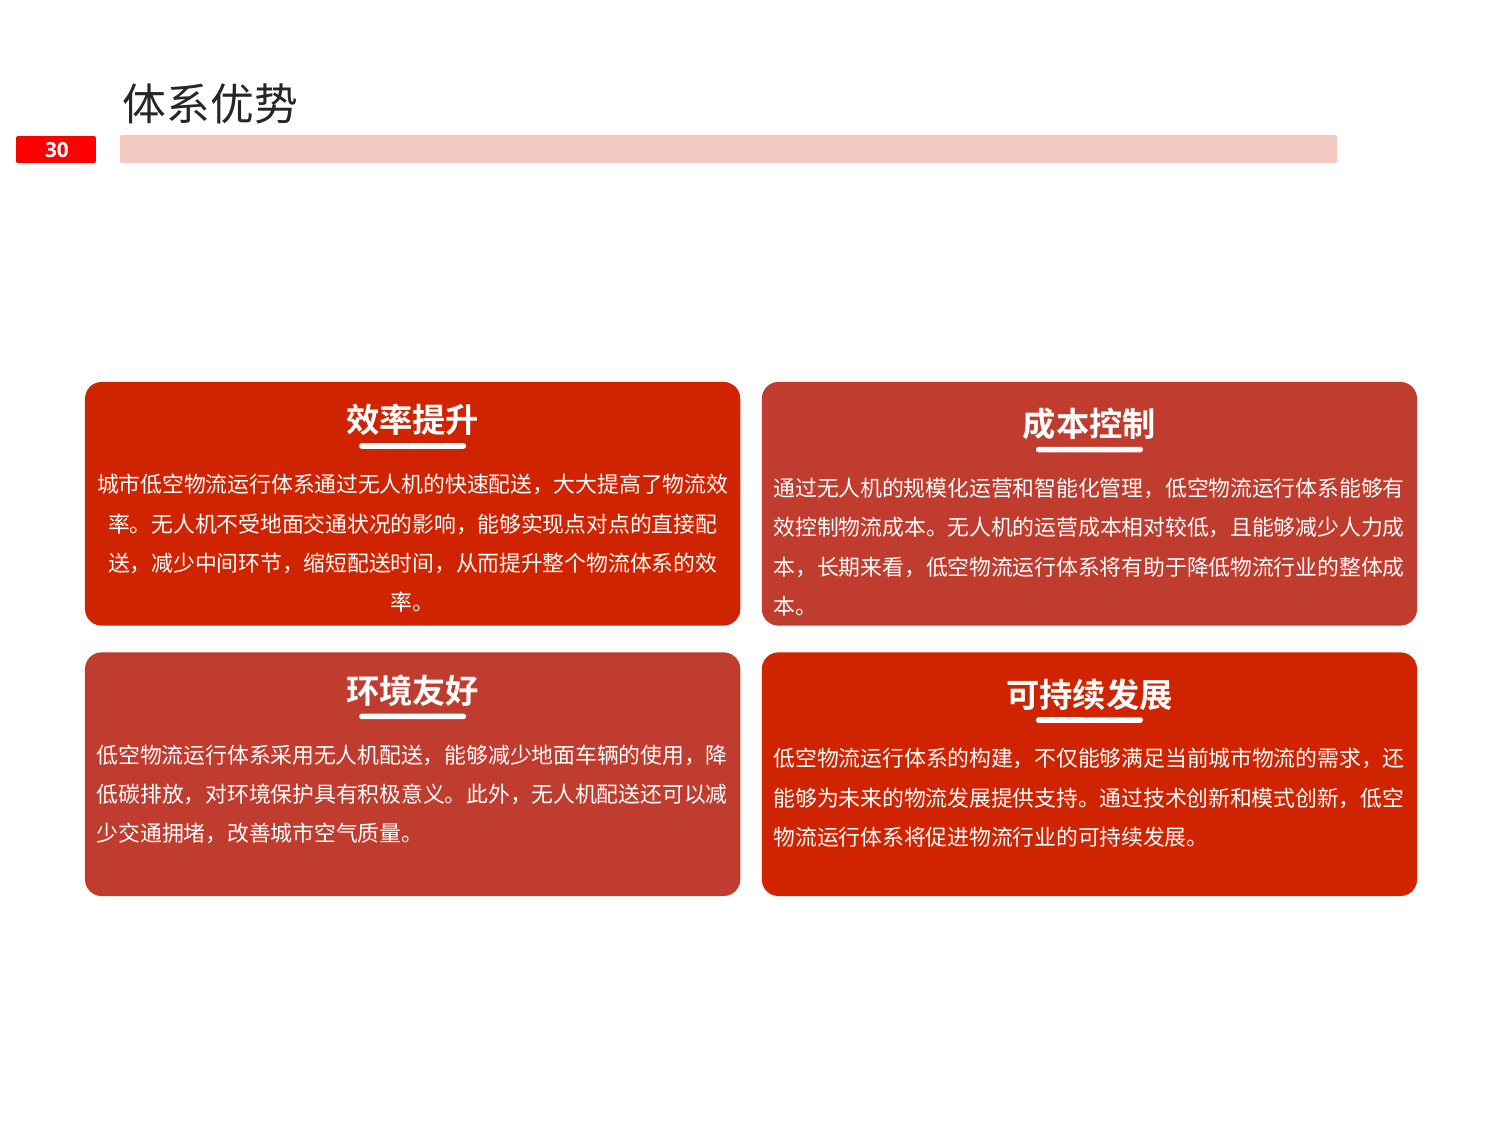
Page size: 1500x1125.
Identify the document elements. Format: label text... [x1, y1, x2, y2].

text_box 体系优势 [122, 71, 1459, 130]
text_box 效率提升 [96, 381, 729, 440]
text_box 可持续发展 [773, 656, 1406, 714]
text_box [17, 129, 97, 189]
text_box [84, 653, 741, 897]
text_box [1036, 717, 1143, 723]
text_box 低空物流运行体系的构建，不仅能够满足当前城市物流的需求，还能够为未来的物流发展提供支持。通过技术创新和模式创新，低空物流运行体系将促进物流行业的可持续发展。 [773, 731, 1406, 885]
text_box 环境友好 [96, 652, 729, 710]
text_box [359, 443, 467, 449]
text_box [761, 381, 1418, 626]
text_box [359, 713, 467, 720]
text_box [84, 382, 741, 626]
text_box [1036, 446, 1143, 453]
text_box 成本控制 [773, 385, 1406, 444]
text_box [761, 652, 1418, 897]
text_box 通过无人机的规模化运营和智能化管理，低空物流运行体系能够有效控制物流成本。无人机的运营成本相对较低，且能够减少人力成本，长期来看，低空物流运行体系将有助于降低物流行业的整体成本。 [773, 461, 1406, 615]
text_box 城市低空物流运行体系通过无人机的快速配送，大大提高了物流效率。无人机不受地面交通状况的影响，能够实现点对点的直接配送，减少中间环节，缩短配送时间，从而提升整个物流体系的效率。 [96, 457, 729, 611]
text_box 低空物流运行体系采用无人机配送，能够减少地面车辆的使用，降低碳排放，对环境保护具有积极意义。此外，无人机配送还可以减少交通拥堵，改善城市空气质量。 [96, 728, 729, 882]
